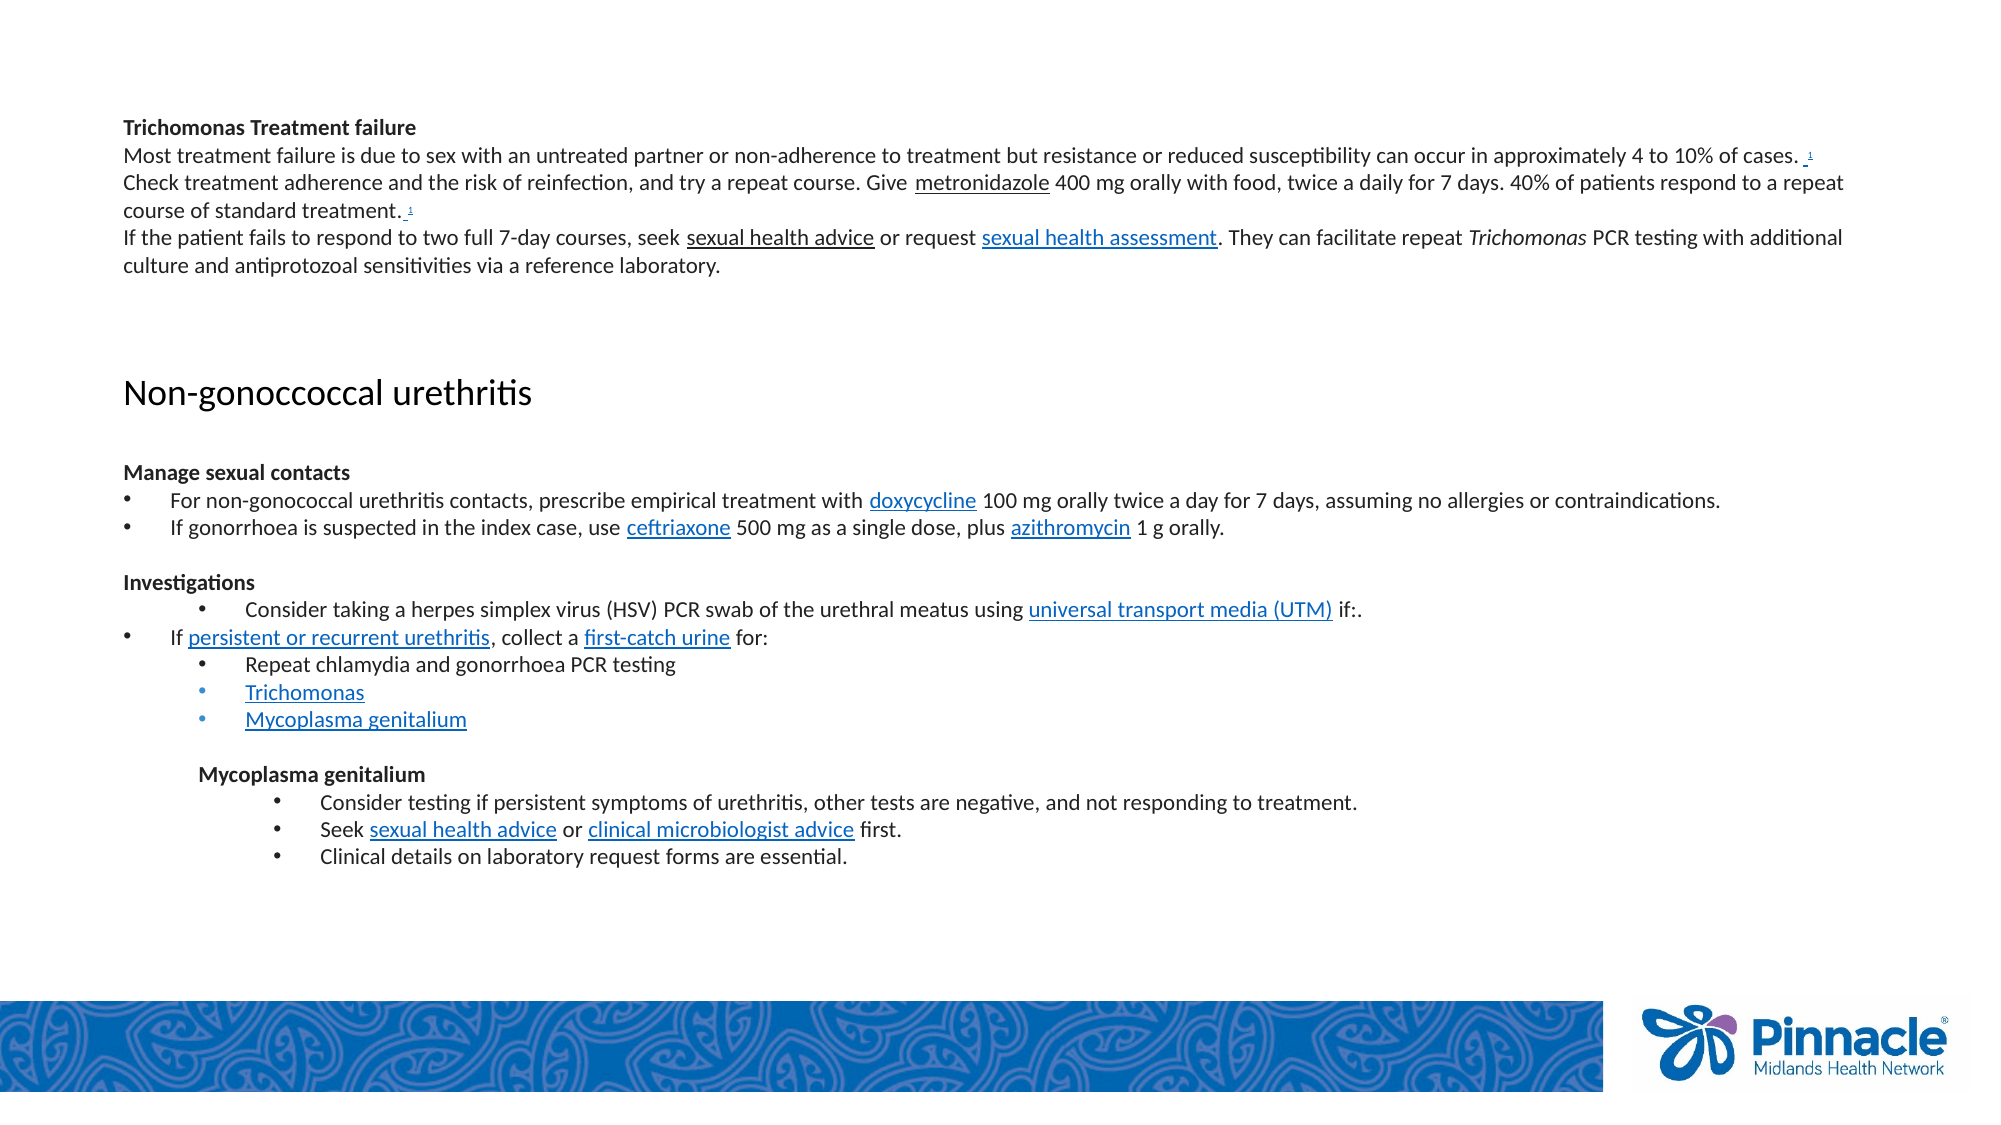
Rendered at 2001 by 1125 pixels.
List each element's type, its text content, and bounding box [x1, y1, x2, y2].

picture [1631, 994, 1971, 1092]
text_box Trichomonas Treatment failure Most treatment failure is due to sex with an untreated partner or non-adherence to treatment but resistance or reduced susceptibility can occur in approximately 4 to 10% of cases. 1 Check treatment adherence and the risk of reinfection, and try a repeat course. Give metronidazole 400 mg orally with food, twice a daily for 7 days. 40% of patients respond to a repeat course of standard treatment. 1 If the patient fails to respond to two full 7-day courses, seek sexual health advice or request sexual health assessment. They can facilitate repeat Trichomonas PCR testing with additional culture and antiprotozoal sensitivities via a reference laboratory. Non-gonoccoccal urethritis Manage sexual contacts For non-gonococcal urethritis contacts, prescribe empirical treatment with doxycycline 100 mg orally twice a day for 7 days, assuming no allergies or contraindications. If gonorrhoea is suspected in the index case, use ceftriaxone 500 mg as a single dose, plus azithromycin 1 g orally. Investigations Consider taking a herpes simplex virus (HSV) PCR swab of the urethral meatus using universal transport media (UTM) if:. If persistent or recurrent urethritis, collect a first-catch urine for: Repeat chlamydia and gonorrhoea PCR testing Trichomonas Mycoplasma genitalium Mycoplasma genitalium Consider testing if persistent symptoms of urethritis, other tests are negative, and not responding to treatment. Seek sexual health advice or clinical microbiologist advice first. Clinical details on laboratory request forms are essential. [108, 105, 1914, 950]
picture [0, 1001, 1604, 1092]
